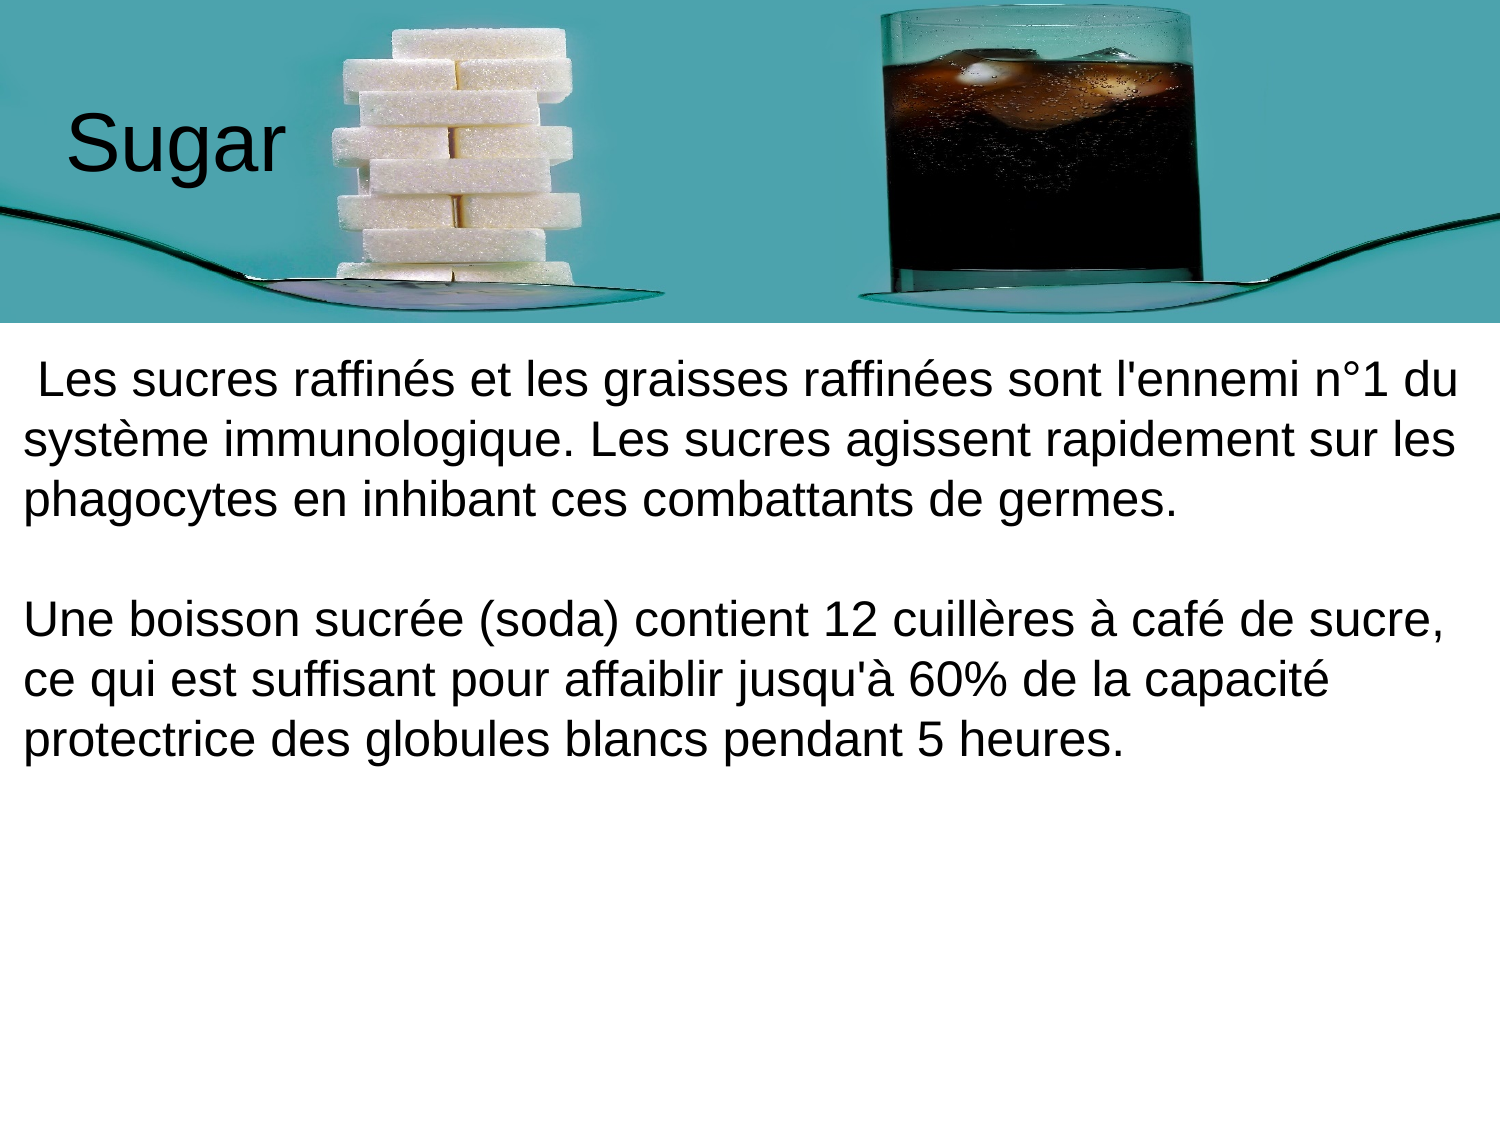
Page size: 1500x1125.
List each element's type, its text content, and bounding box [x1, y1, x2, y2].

text_box Les sucres raffinés et les graisses raffinées sont l'ennemi n°1 du système immunologique. Les sucres agissent rapidement sur les phagocytes en inhibant ces combattants de germes. Une boisson sucrée (soda) contient 12 cuillères à café de sucre, ce qui est suffisant pour affaiblir jusqu'à 60% de la capacité protectrice des globules blancs pendant 5 heures. [8, 339, 1477, 775]
picture [0, 0, 1500, 1125]
